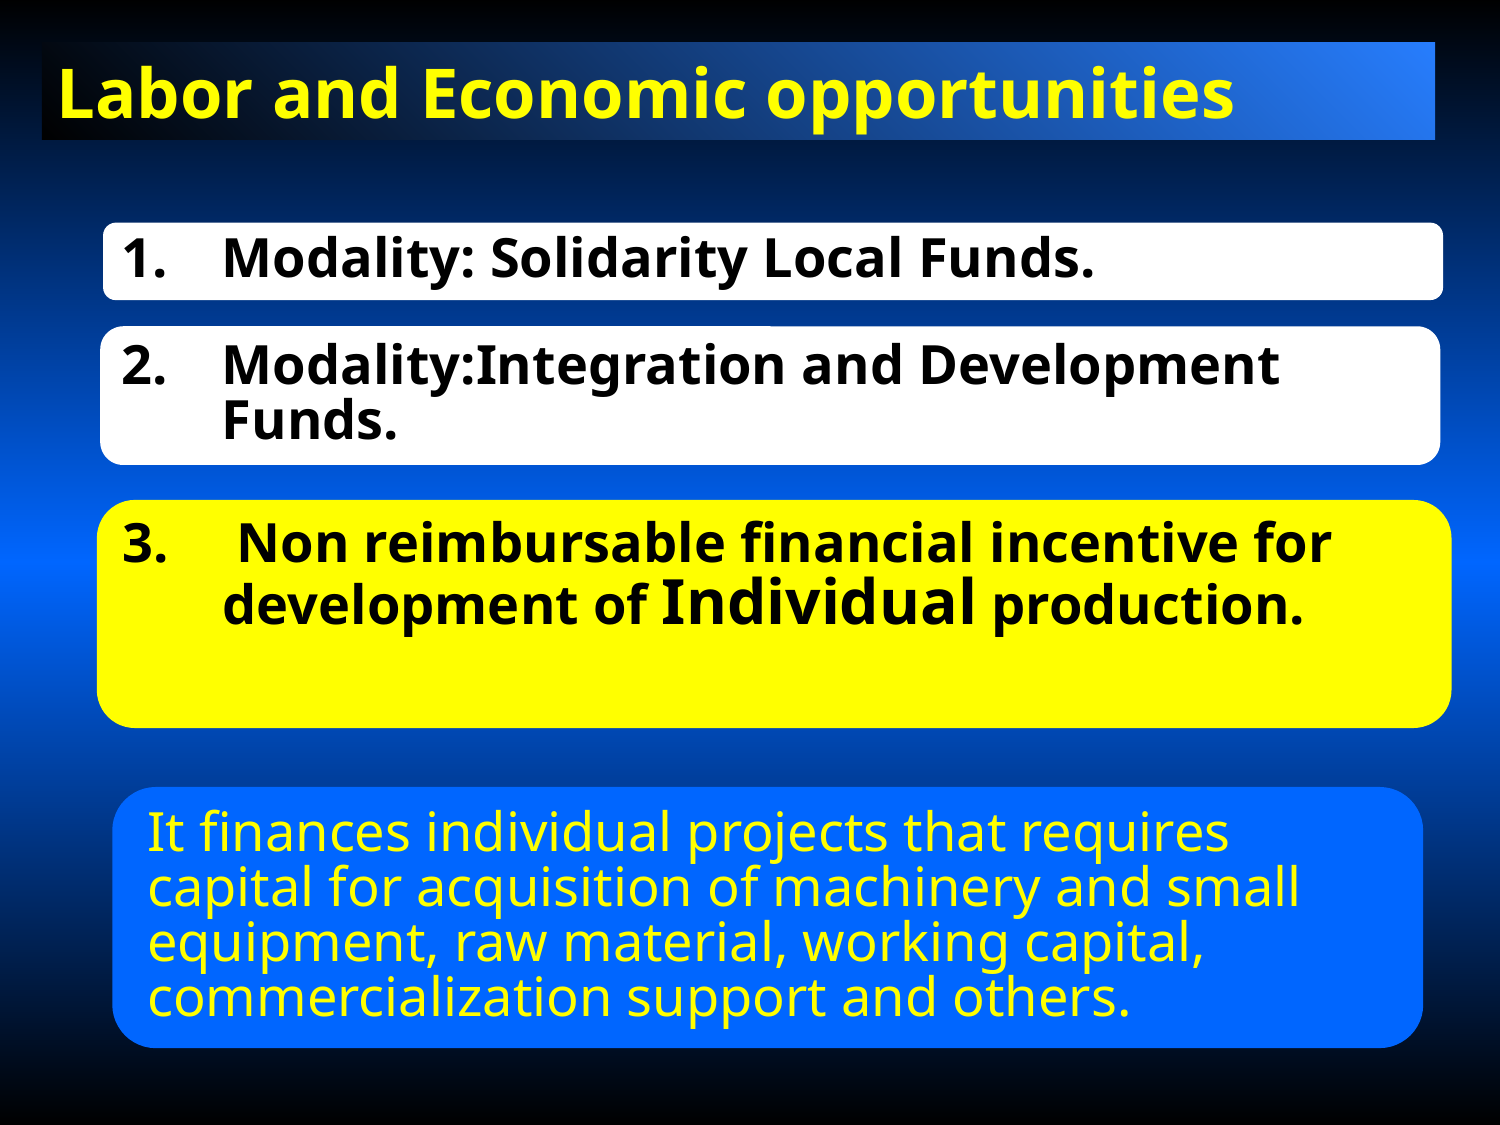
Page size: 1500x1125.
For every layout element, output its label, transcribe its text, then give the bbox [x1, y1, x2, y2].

text_box Non reimbursable financial incentive for development of Individual production. [96, 499, 1452, 729]
text_box Modality: Solidarity Local Funds. [103, 222, 1444, 301]
text_box Labor and Economic opportunities [41, 42, 1436, 140]
text_box Modality:Integration and Development Funds. [100, 326, 1441, 465]
text_box It finances individual projects that requires capital for acquisition of machinery and small equipment, raw material, working capital, commercialization support and others. [112, 786, 1424, 1049]
